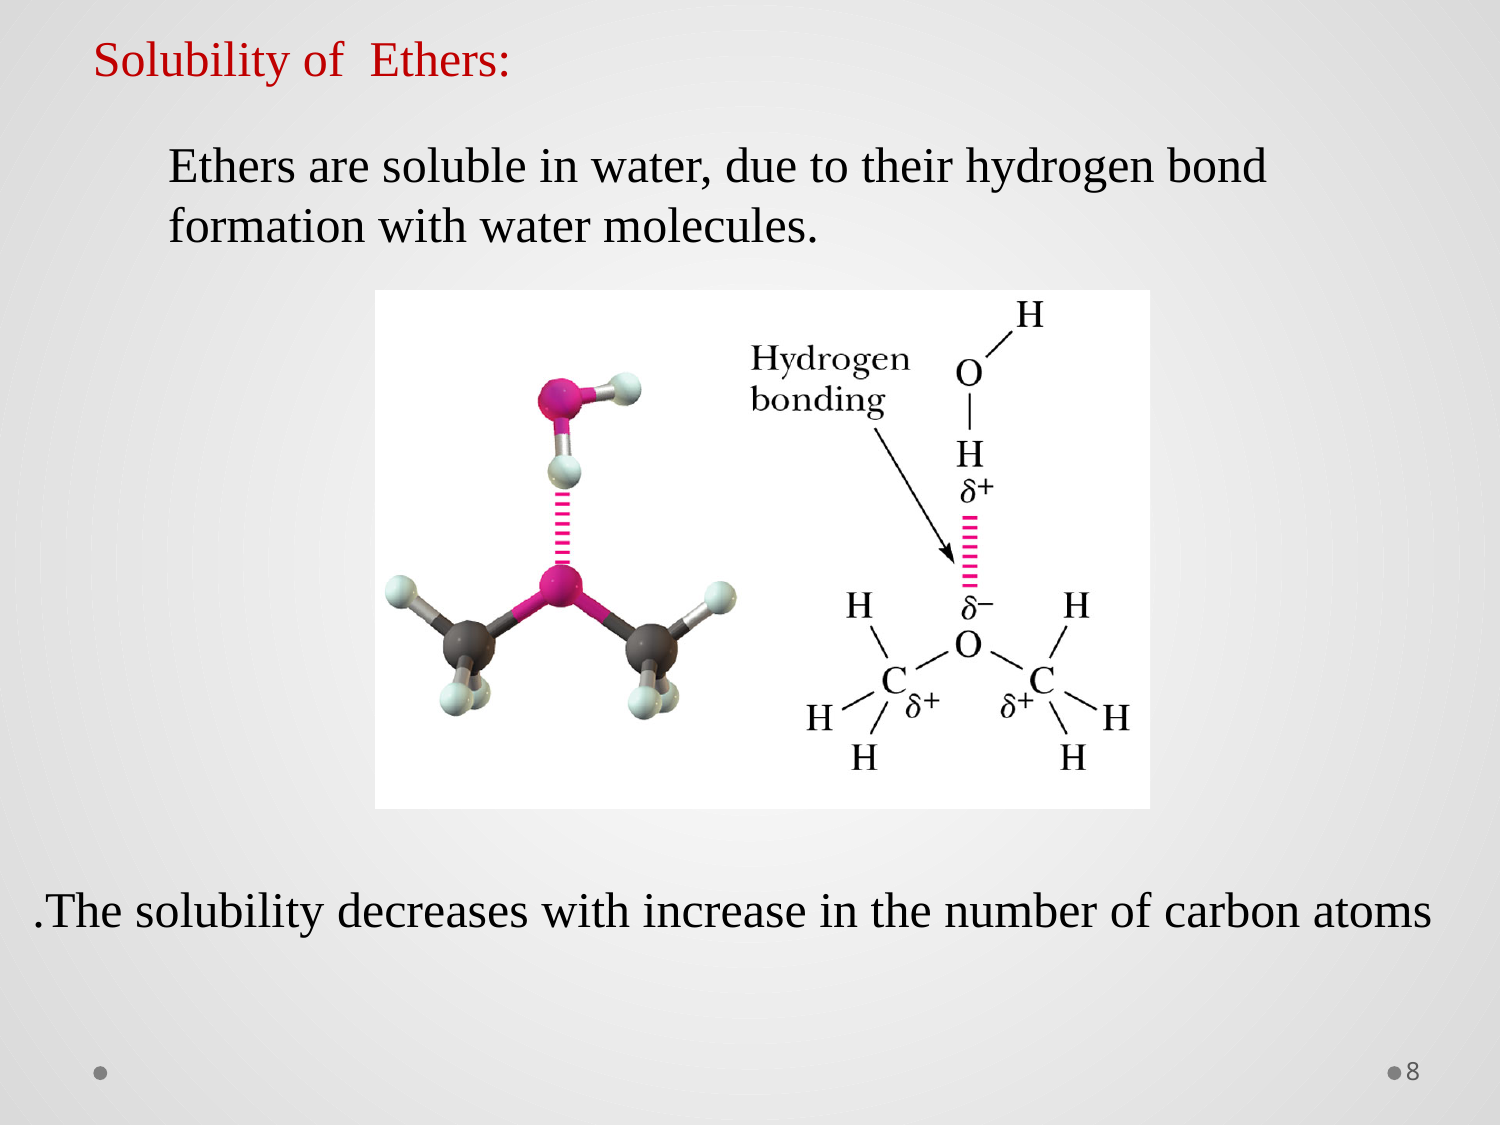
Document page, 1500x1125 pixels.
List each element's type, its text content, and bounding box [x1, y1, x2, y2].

slide_number 8 [1401, 1042, 1494, 1103]
text_box The solubility decreases with increase in the number of carbon atoms. [17, 869, 1471, 945]
text_box Ethers are soluble in water, due to their hydrogen bond formation with water molecules. [153, 125, 1365, 261]
text_box Solubility of Ethers: [78, 19, 540, 94]
picture [374, 290, 1151, 809]
